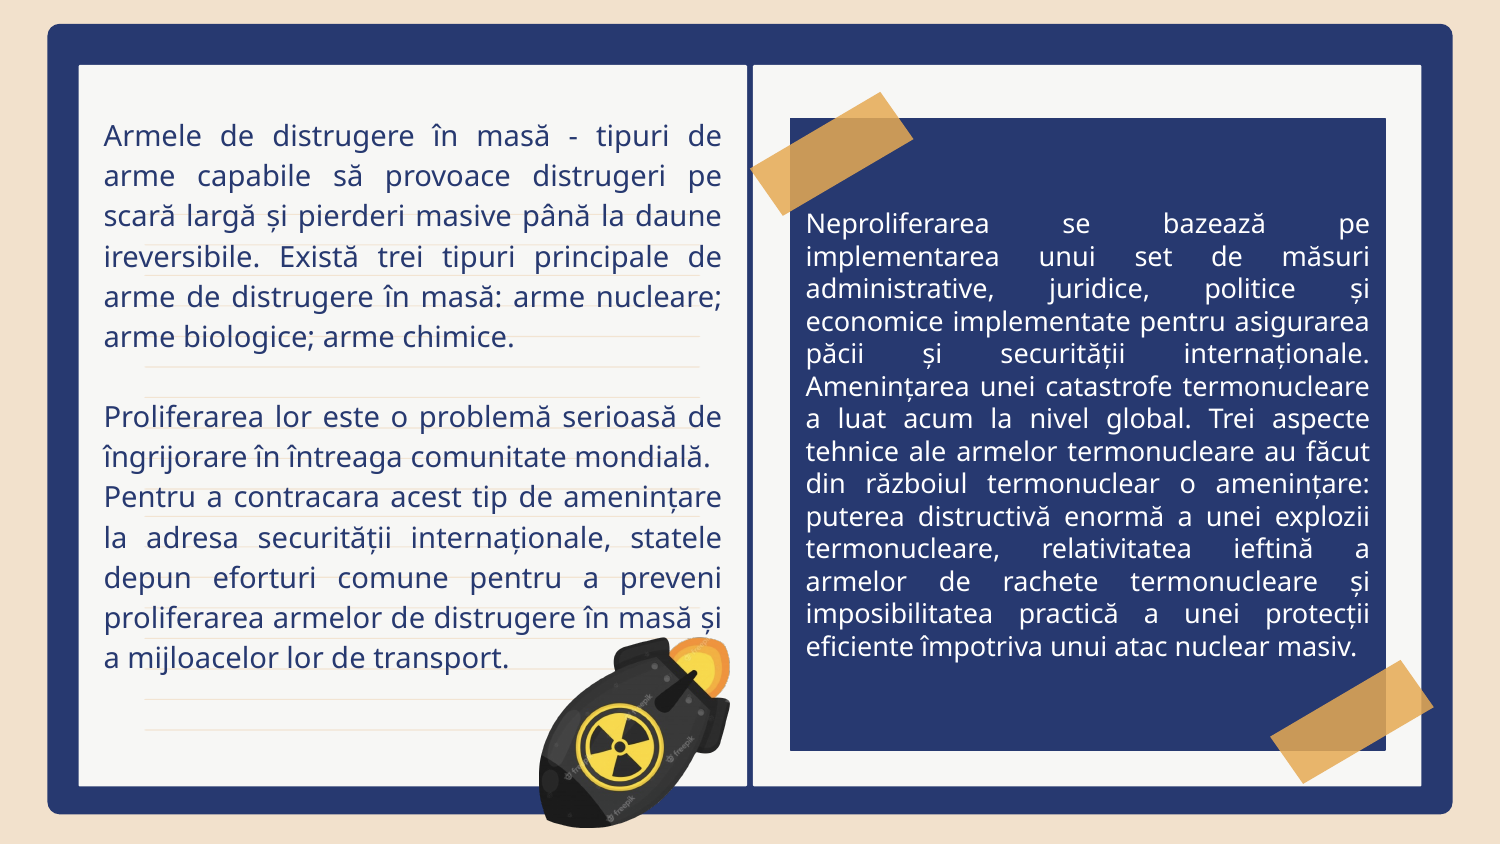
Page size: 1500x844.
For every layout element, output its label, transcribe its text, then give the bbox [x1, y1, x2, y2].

text_box [749, 91, 914, 216]
text_box Armele de distrugere în masă - tipuri de arme capabile să provoace distrugeri pe scară largă și pierderi masive până la daune ireversibile. Există trei tipuri principale de arme de distrugere în masă: arme nucleare; arme biologice; arme chimice. Proliferarea lor este o problemă serioasă de îngrijorare în întreaga comunitate mondială. Pentru a contracara acest tip de amenințare la adresa securității internaționale, statele depun eforturi comune pentru a preveni proliferarea armelor de distrugere în masă și a mijloacelor lor de transport. [88, 97, 738, 690]
text_box [1270, 659, 1434, 784]
picture [539, 637, 731, 828]
text_box Neproliferarea se bazează pe implementarea unui set de măsuri administrative, juridice, politice și economice implementate pentru asigurarea păcii și securității internaționale. Amenințarea unei catastrofe termonucleare a luat acum la nivel global. Trei aspecte tehnice ale armelor termonucleare au făcut din războiul termonuclear o amenințare: puterea distructivă enormă a unei explozii termonucleare, relativitatea ieftină a armelor de rachete termonucleare și imposibilitatea practică a unei protecții eficiente împotriva unui atac nuclear masiv. [790, 118, 1385, 750]
